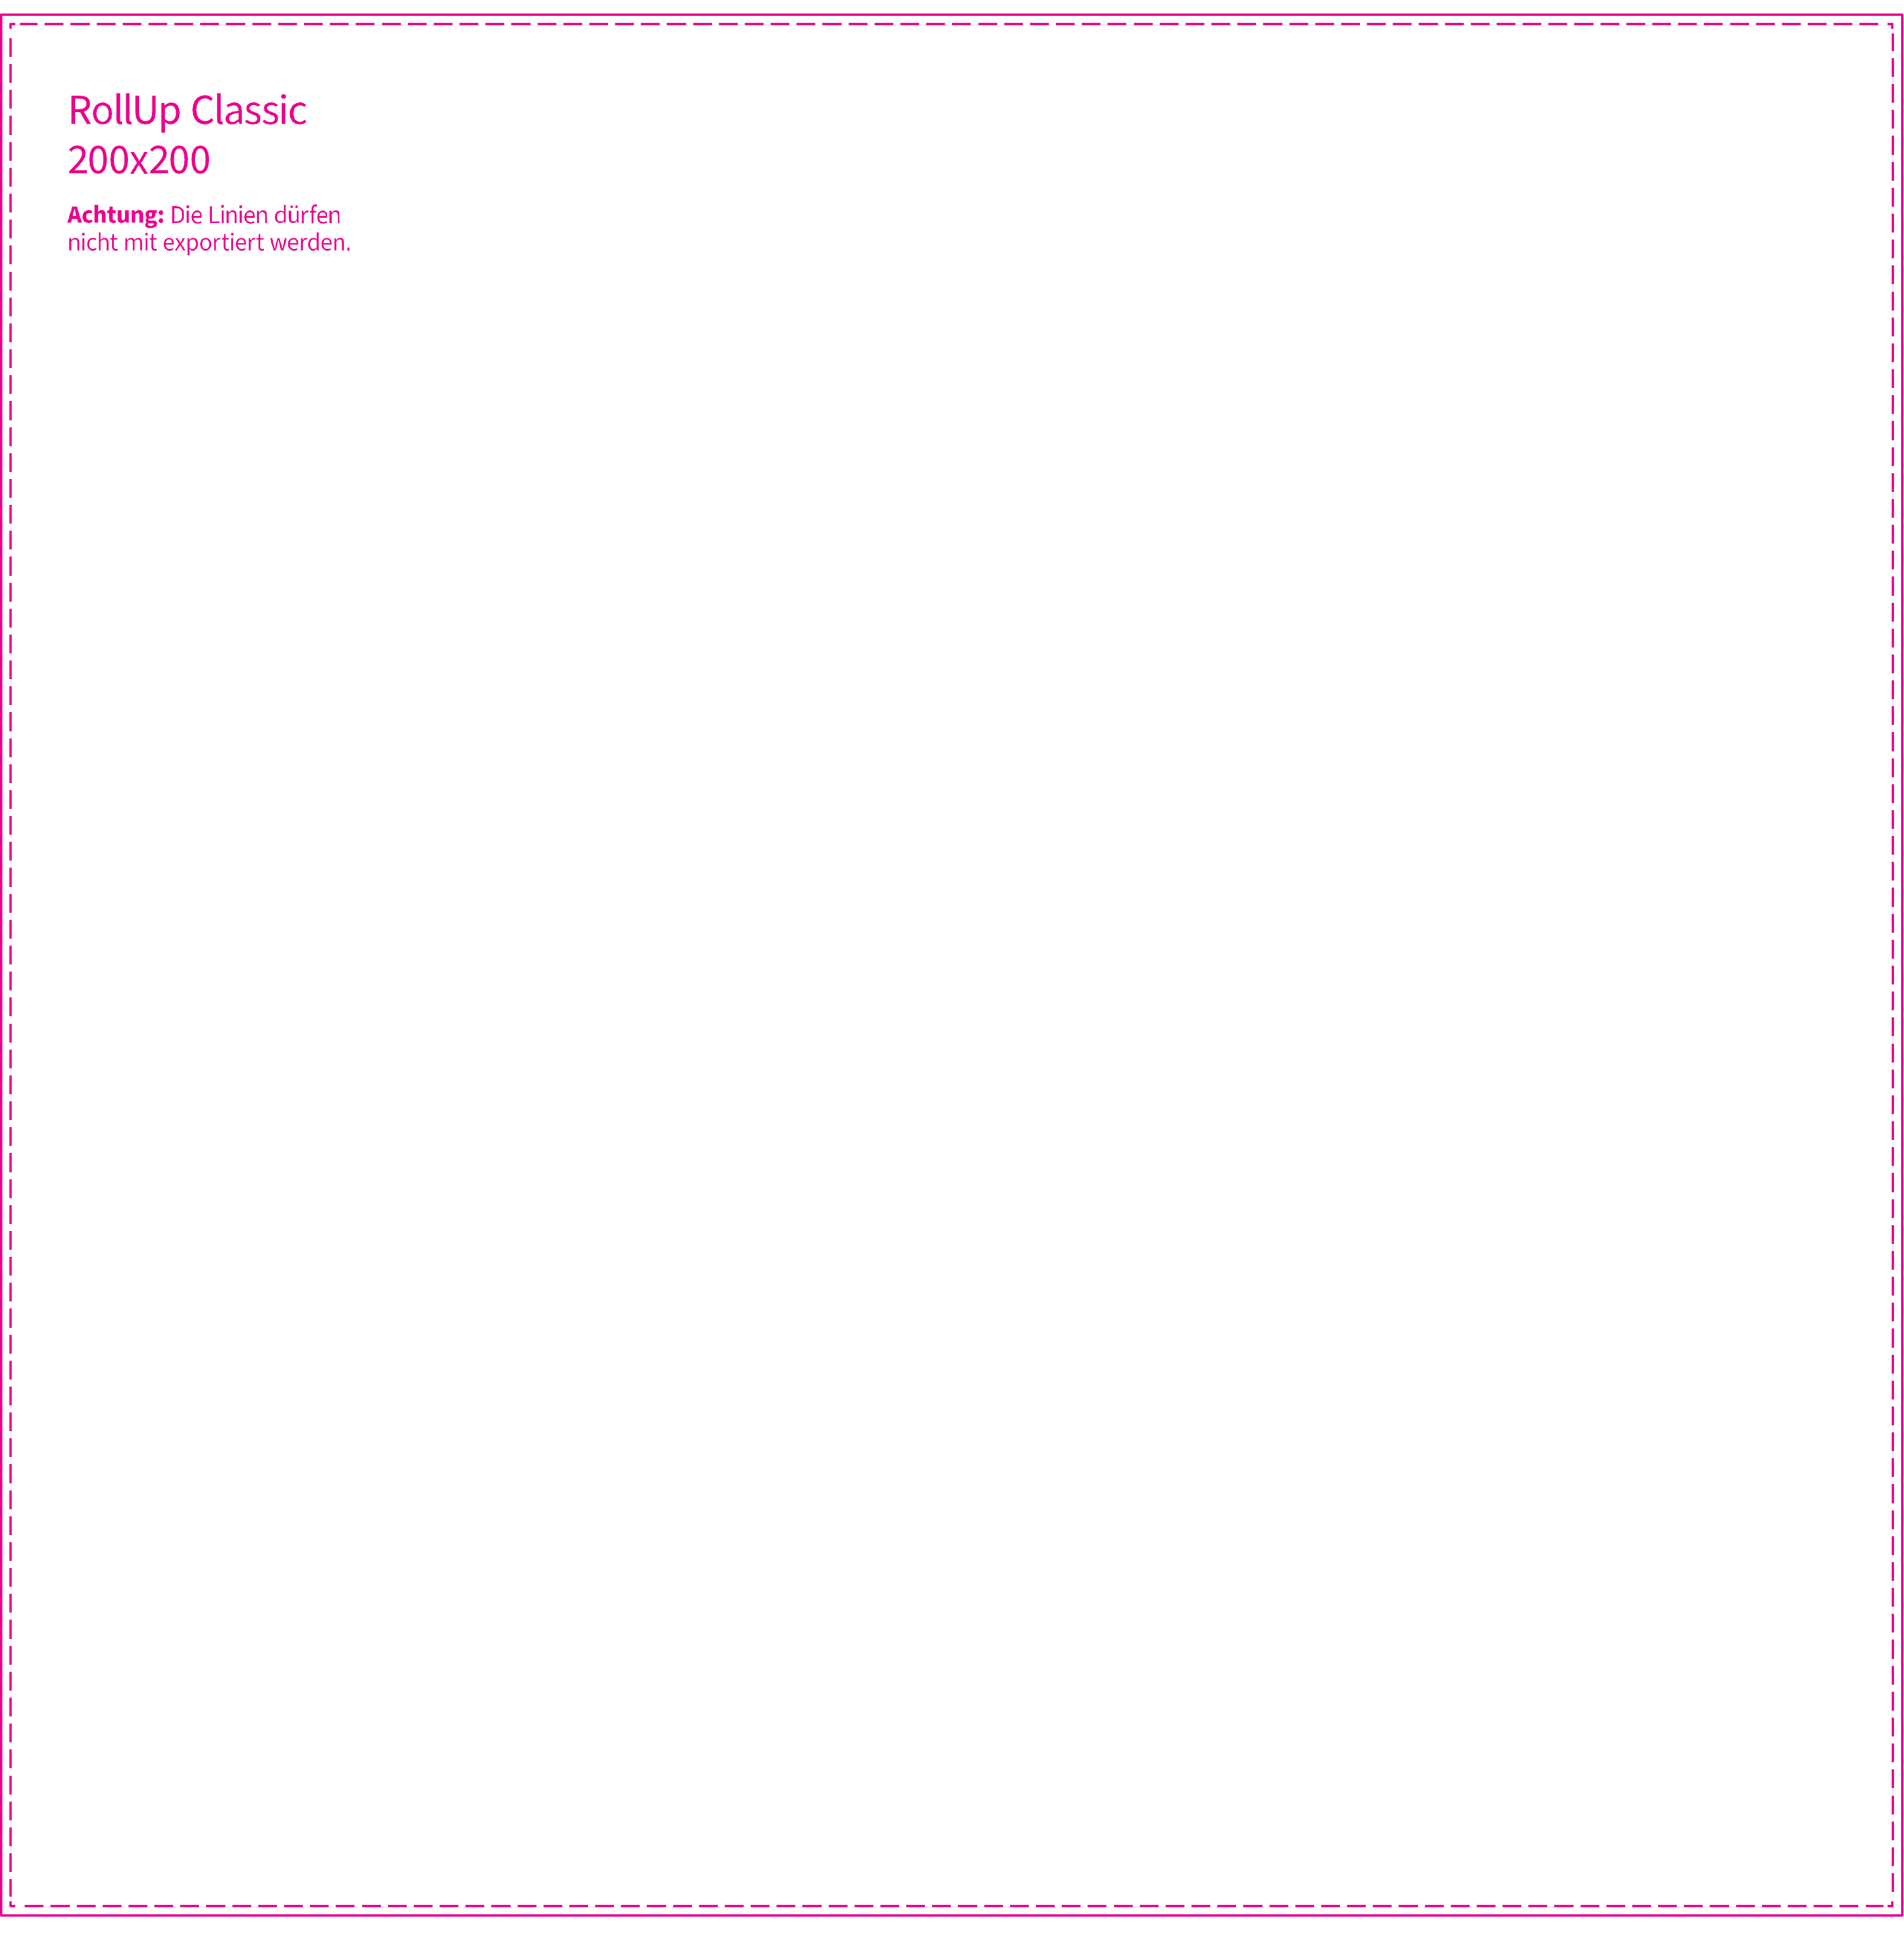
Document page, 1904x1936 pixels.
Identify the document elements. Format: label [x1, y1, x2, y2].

picture [130, 152, 148, 174]
picture [245, 102, 261, 124]
picture [262, 102, 278, 124]
picture [67, 204, 350, 255]
picture [93, 102, 112, 124]
picture [225, 102, 242, 124]
picture [289, 102, 306, 124]
